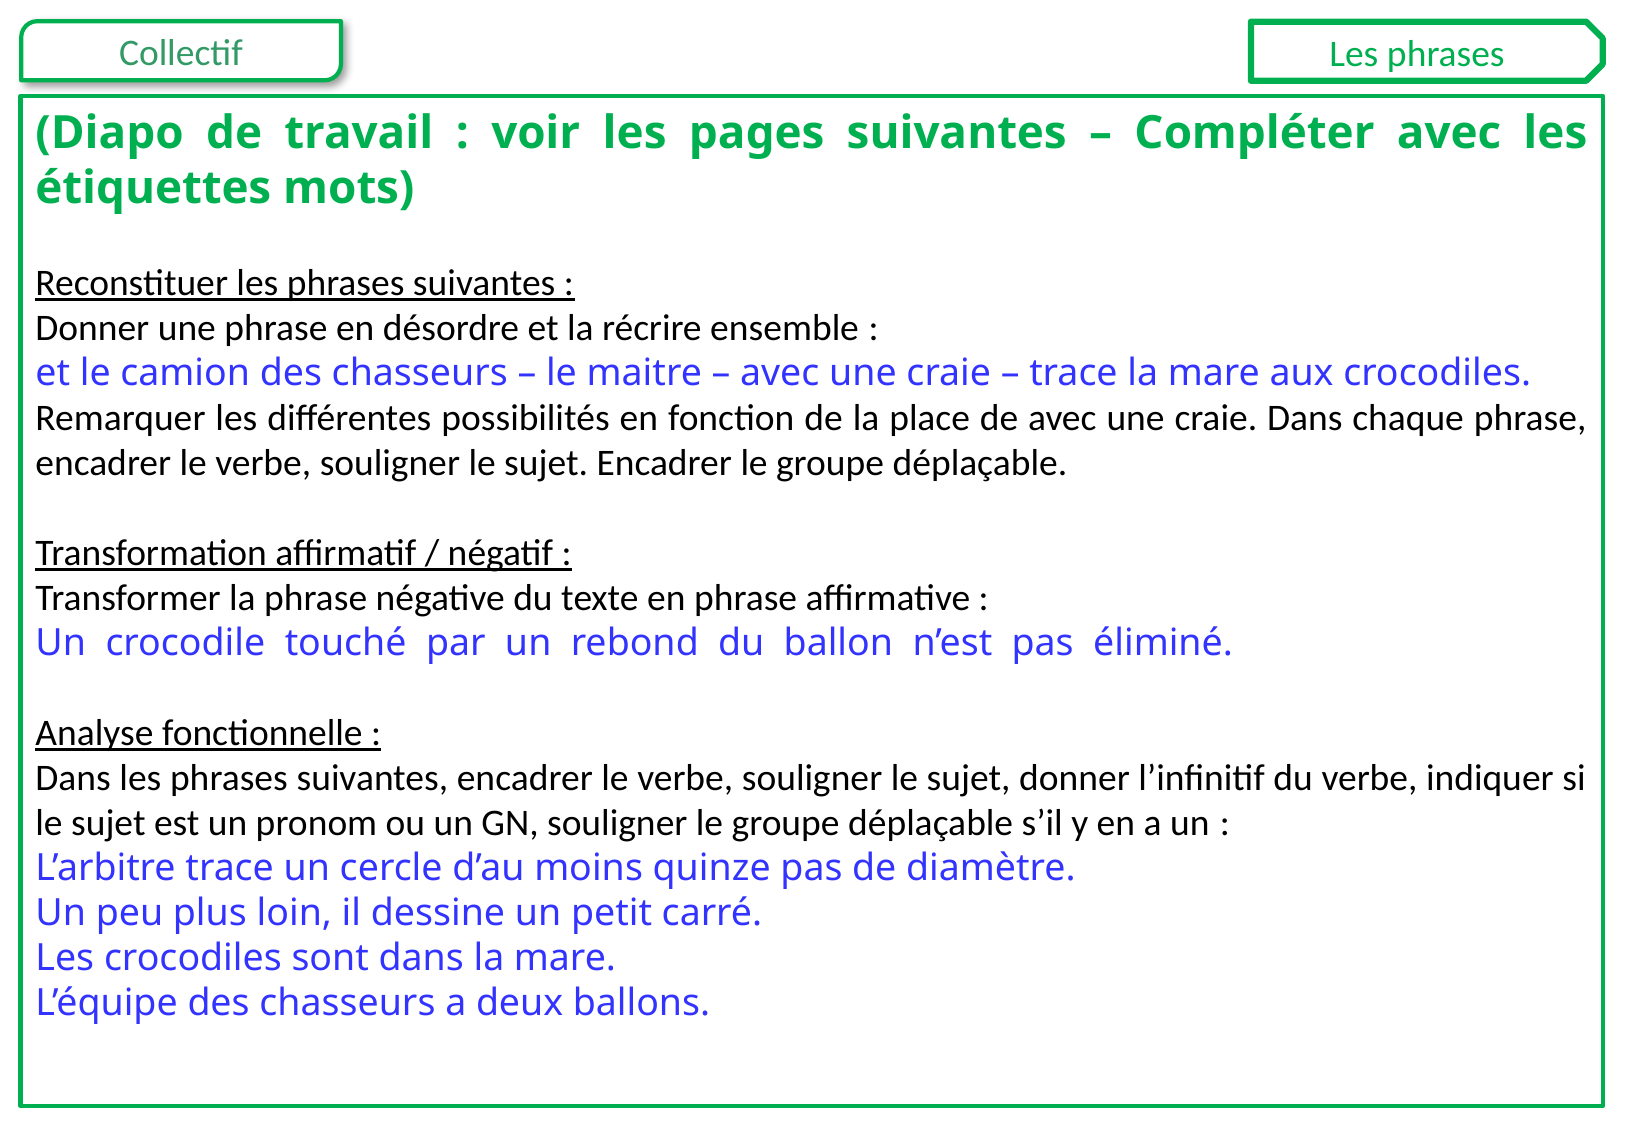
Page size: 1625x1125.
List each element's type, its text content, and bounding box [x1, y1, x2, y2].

list (Diapo de travail : voir les pages suivantes – Compléter avec les étiquettes mots) Reconstituer les phrases suivantes : Donner une phrase en désordre et la récrire ensemble : et le camion des chasseurs – le maitre – avec une craie – trace la mare aux crocodiles. Remarquer les différentes possibilités en fonction de la place de avec une craie. Dans chaque phrase, encadrer le verbe, souligner le sujet. Encadrer le groupe déplaçable. Transformation affirmatif / négatif : Transformer la phrase négative du texte en phrase affirmative : Un crocodile touché par un rebond du ballon n’est pas éliminé. Analyse fonctionnelle : Dans les phrases suivantes, encadrer le verbe, souligner le sujet, donner l’infinitif du verbe, indiquer si le sujet est un pronom ou un GN, souligner le groupe déplaçable s’il y en a un : L’arbitre trace un cercle d’au moins quinze pas de diamètre. Un peu plus loin, il dessine un petit carré. Les crocodiles sont dans la mare. L’équipe des chasseurs a deux ballons. [18, 94, 1605, 1108]
list Les phrases [1250, 21, 1584, 81]
